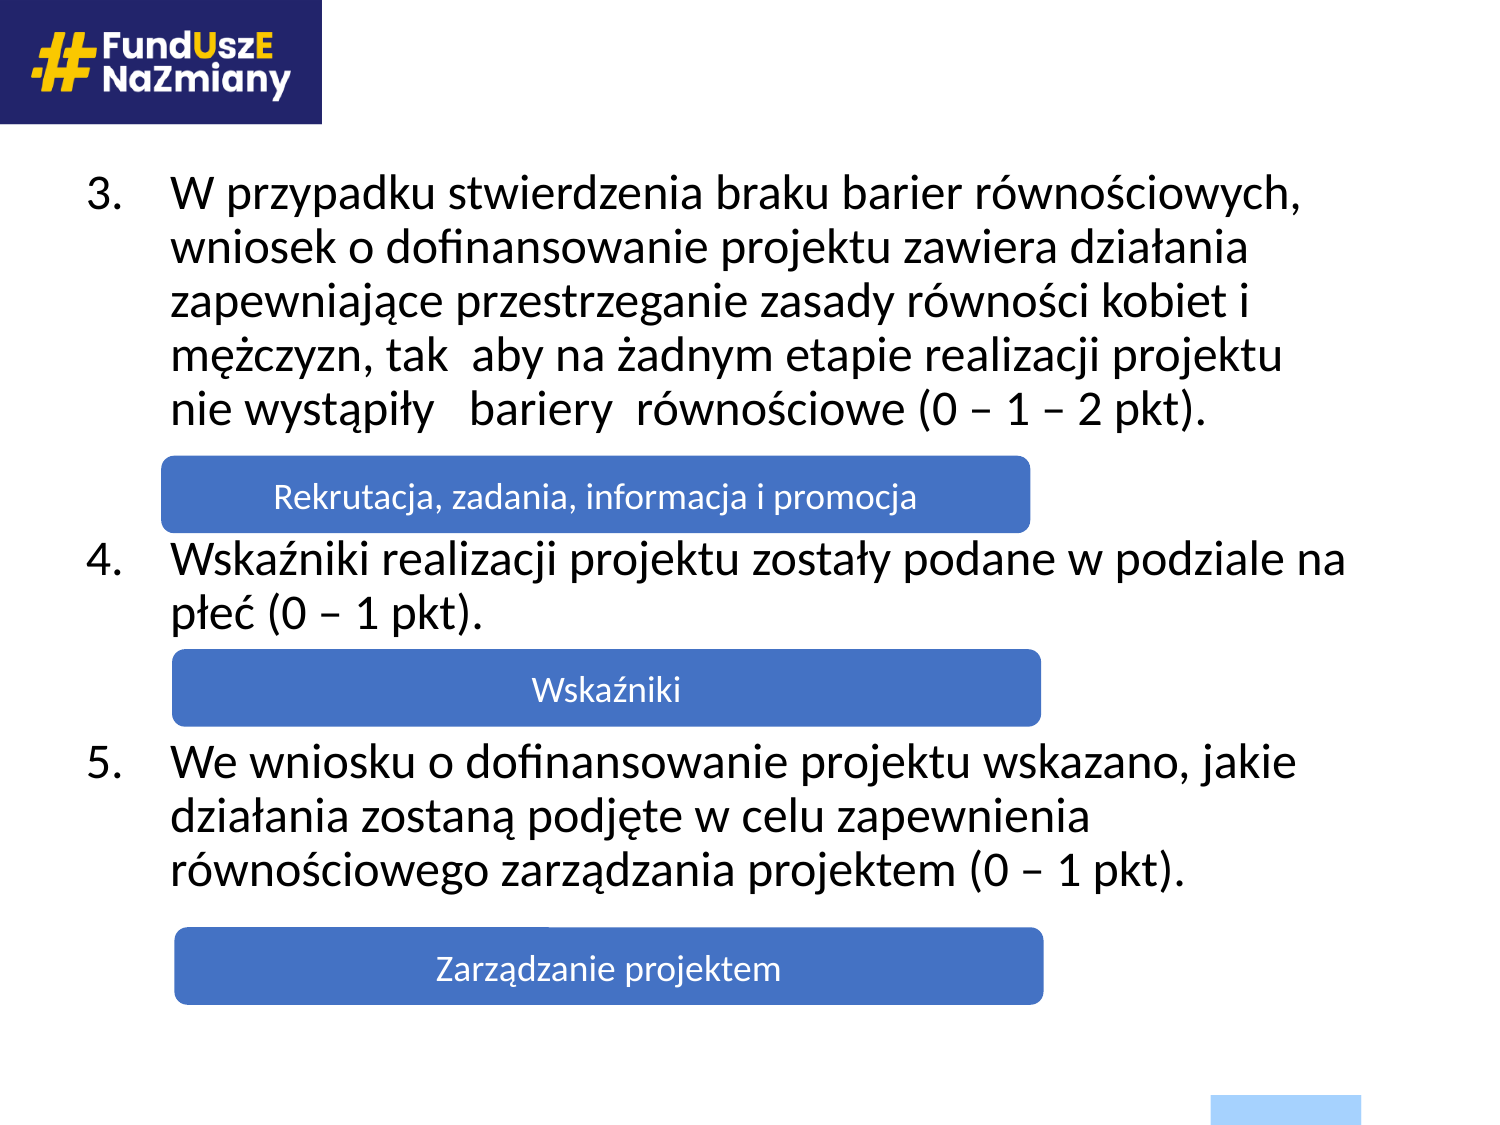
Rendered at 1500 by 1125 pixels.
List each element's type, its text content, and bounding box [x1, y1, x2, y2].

list W przypadku stwierdzenia braku barier równościowych, wniosek o dofinansowanie projektu zawiera działania zapewniające przestrzeganie zasady równości kobiet i mężczyzn, tak aby na żadnym etapie realizacji projektu nie wystąpiły bariery równościowe (0 – 1 – 2 pkt). Wskaźniki realizacji projektu zostały podane w podziale na płeć (0 – 1 pkt). We wniosku o dofinansowanie projektu wskazano, jakie działania zostaną podjęte w celu zapewnienia równościowego zarządzania projektem (0 – 1 pkt). [70, 158, 1365, 1076]
picture [0, 0, 1500, 1125]
